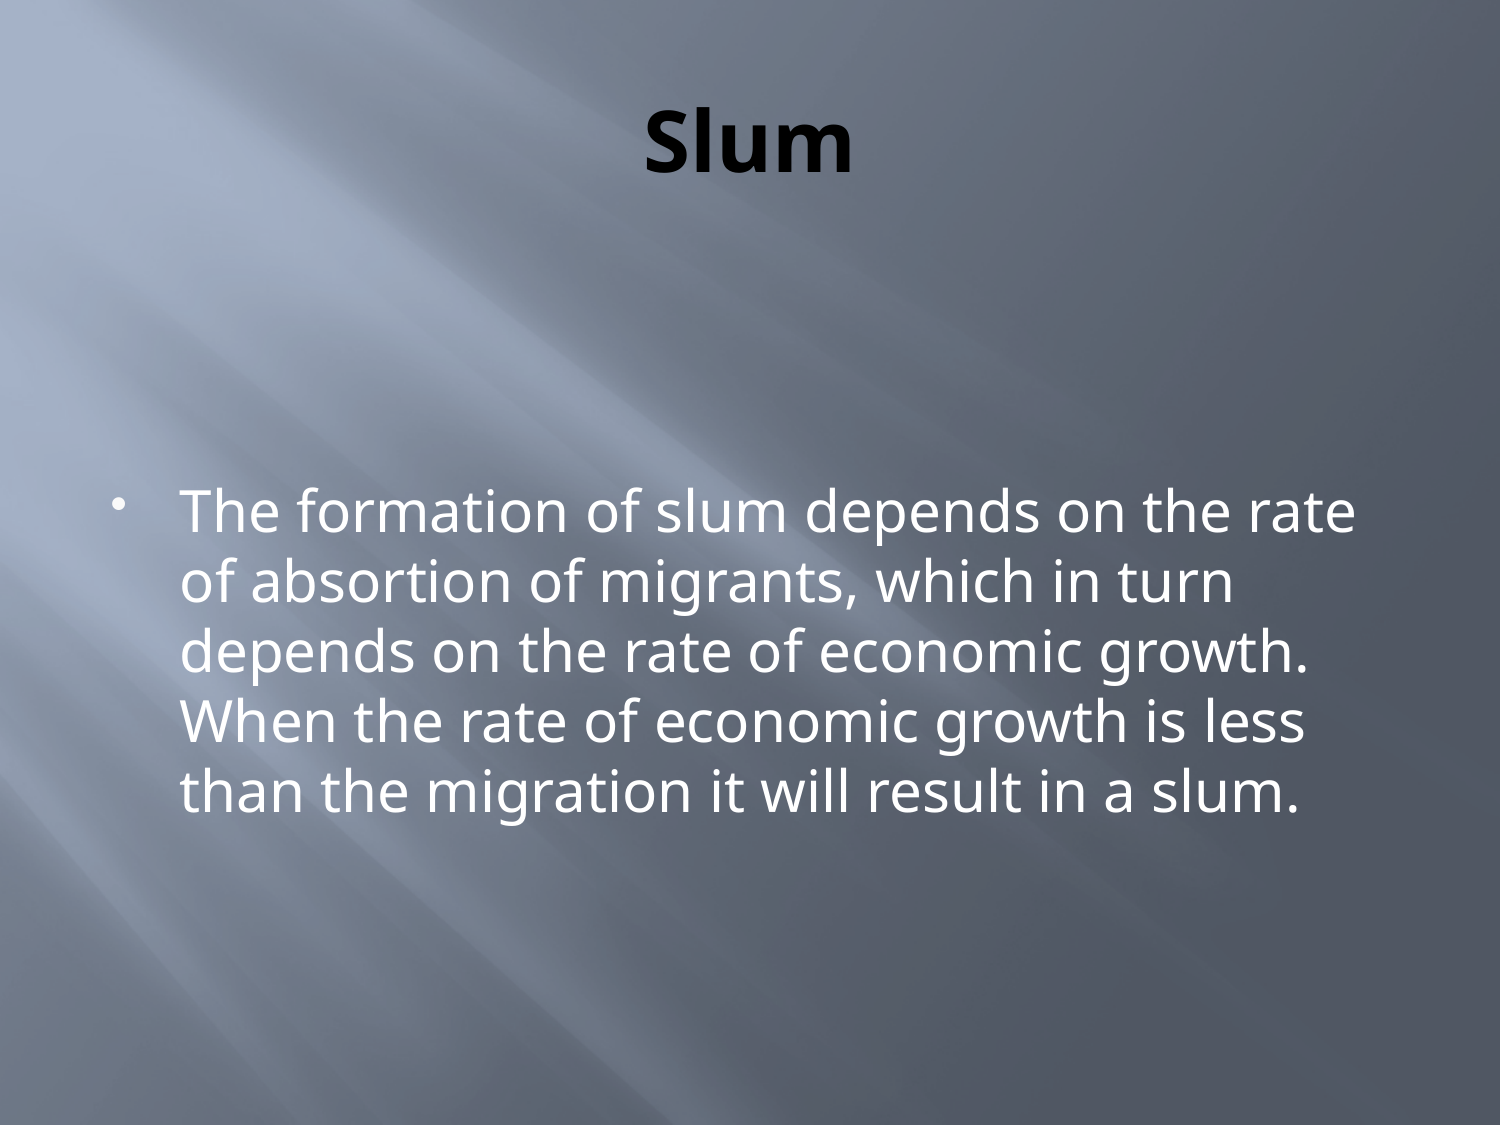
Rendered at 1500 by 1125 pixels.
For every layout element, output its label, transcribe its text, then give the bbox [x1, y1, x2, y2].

title Slum [75, 45, 1425, 233]
list The formation of slum depends on the rate of absortion of migrants, which in turn depends on the rate of economic growth. When the rate of economic growth is less than the migration it will result in a slum. [75, 262, 1425, 1035]
